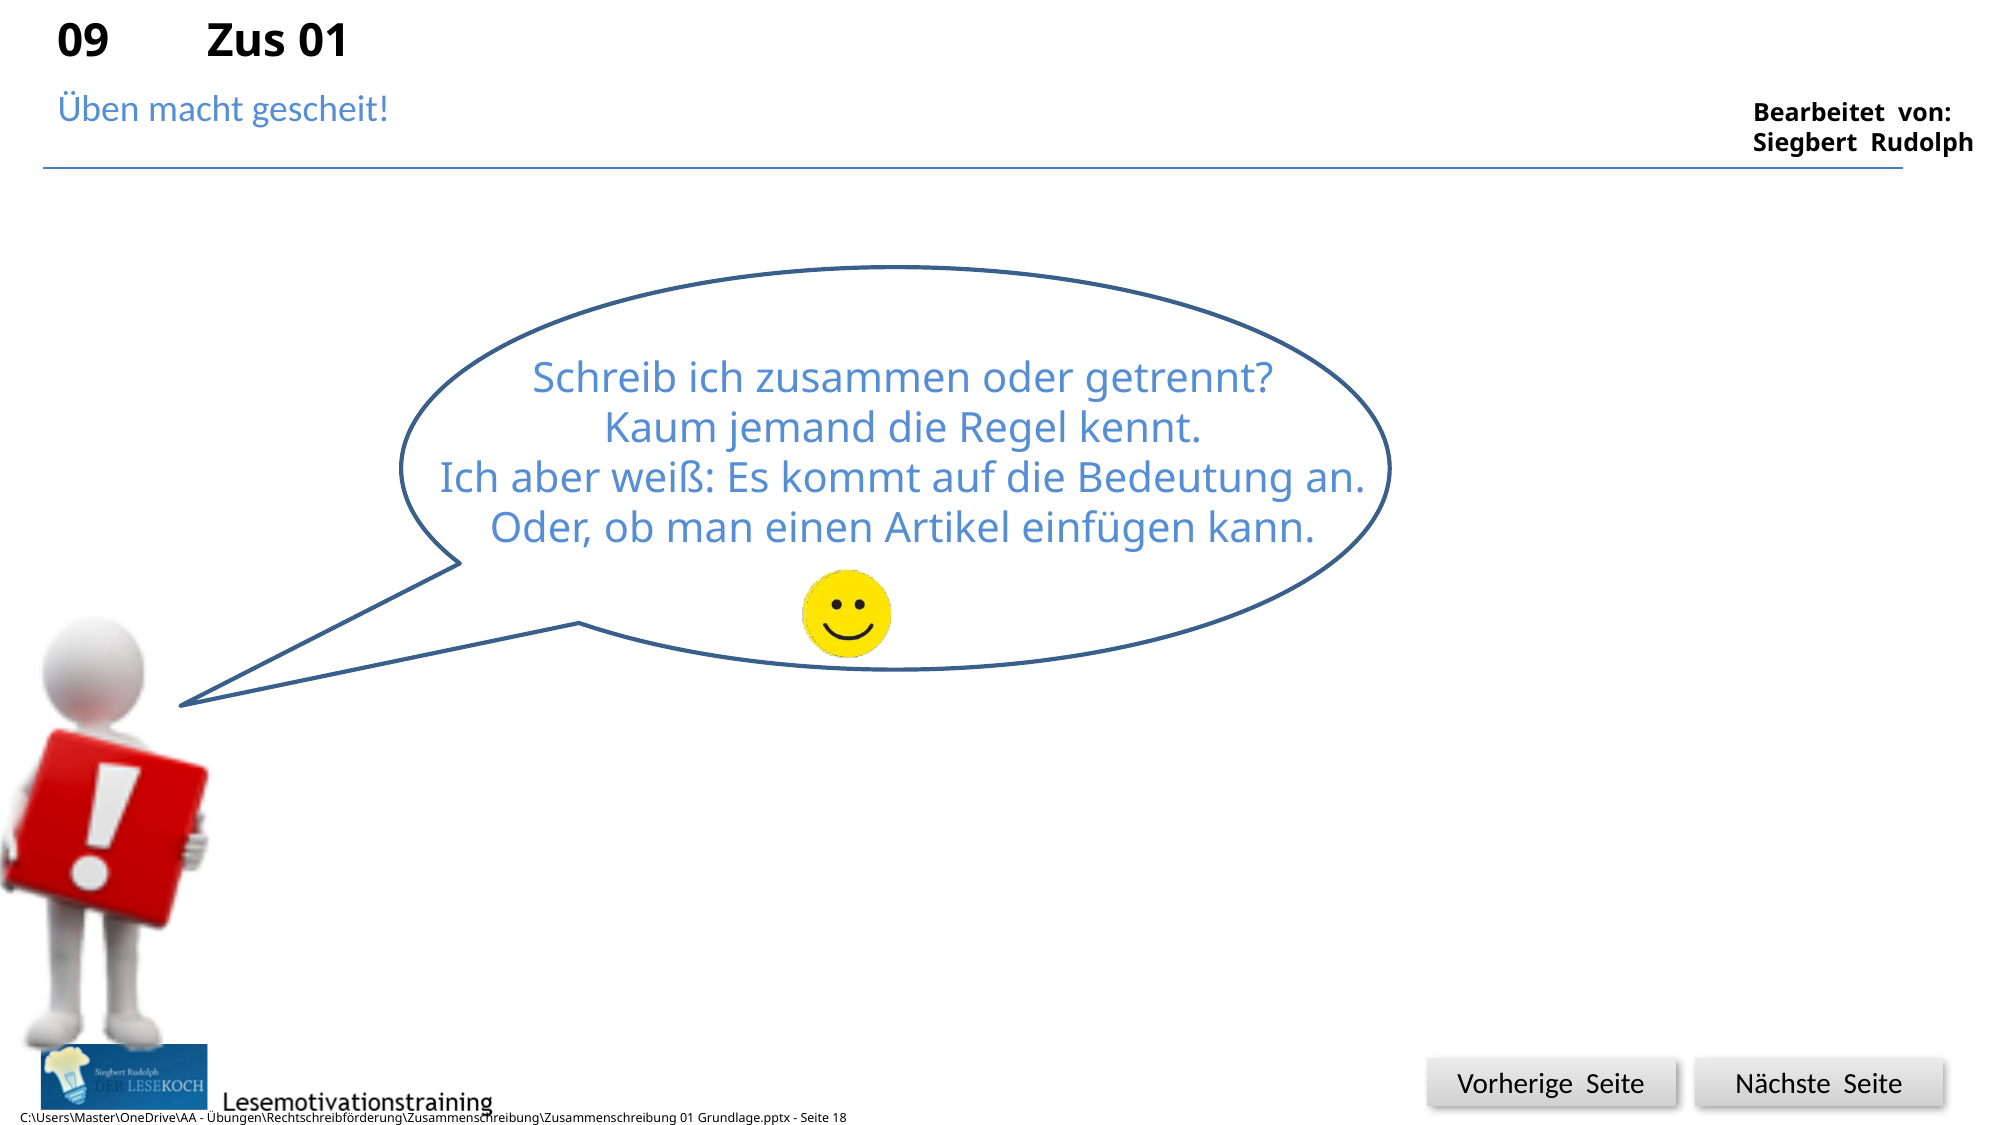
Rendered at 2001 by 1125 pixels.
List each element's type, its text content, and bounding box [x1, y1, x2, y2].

text_box [1381, 426, 1392, 511]
picture [776, 562, 917, 670]
text_box [399, 403, 425, 534]
text_box [259, 559, 1341, 692]
text_box [504, 265, 1287, 343]
text_box 09 Zus 01 [42, 3, 2000, 73]
text_box Üben macht gescheit! [42, 76, 1043, 137]
text_box C:\Users\Master\OneDrive\AA - Übungen\Rechtschreibförderung\Zusammenschreibung\Zusammenschreibung 01 Grundlage.pptx - Seite 18 [5, 1102, 862, 1125]
text_box Schreib ich zusammen oder getrennt? Kaum jemand die Regel kennt. Ich aber weiß: Es kommt auf die Bedeutung an. Oder, ob man einen Artikel einfügen kann. [425, 343, 1381, 559]
picture [0, 607, 508, 1102]
